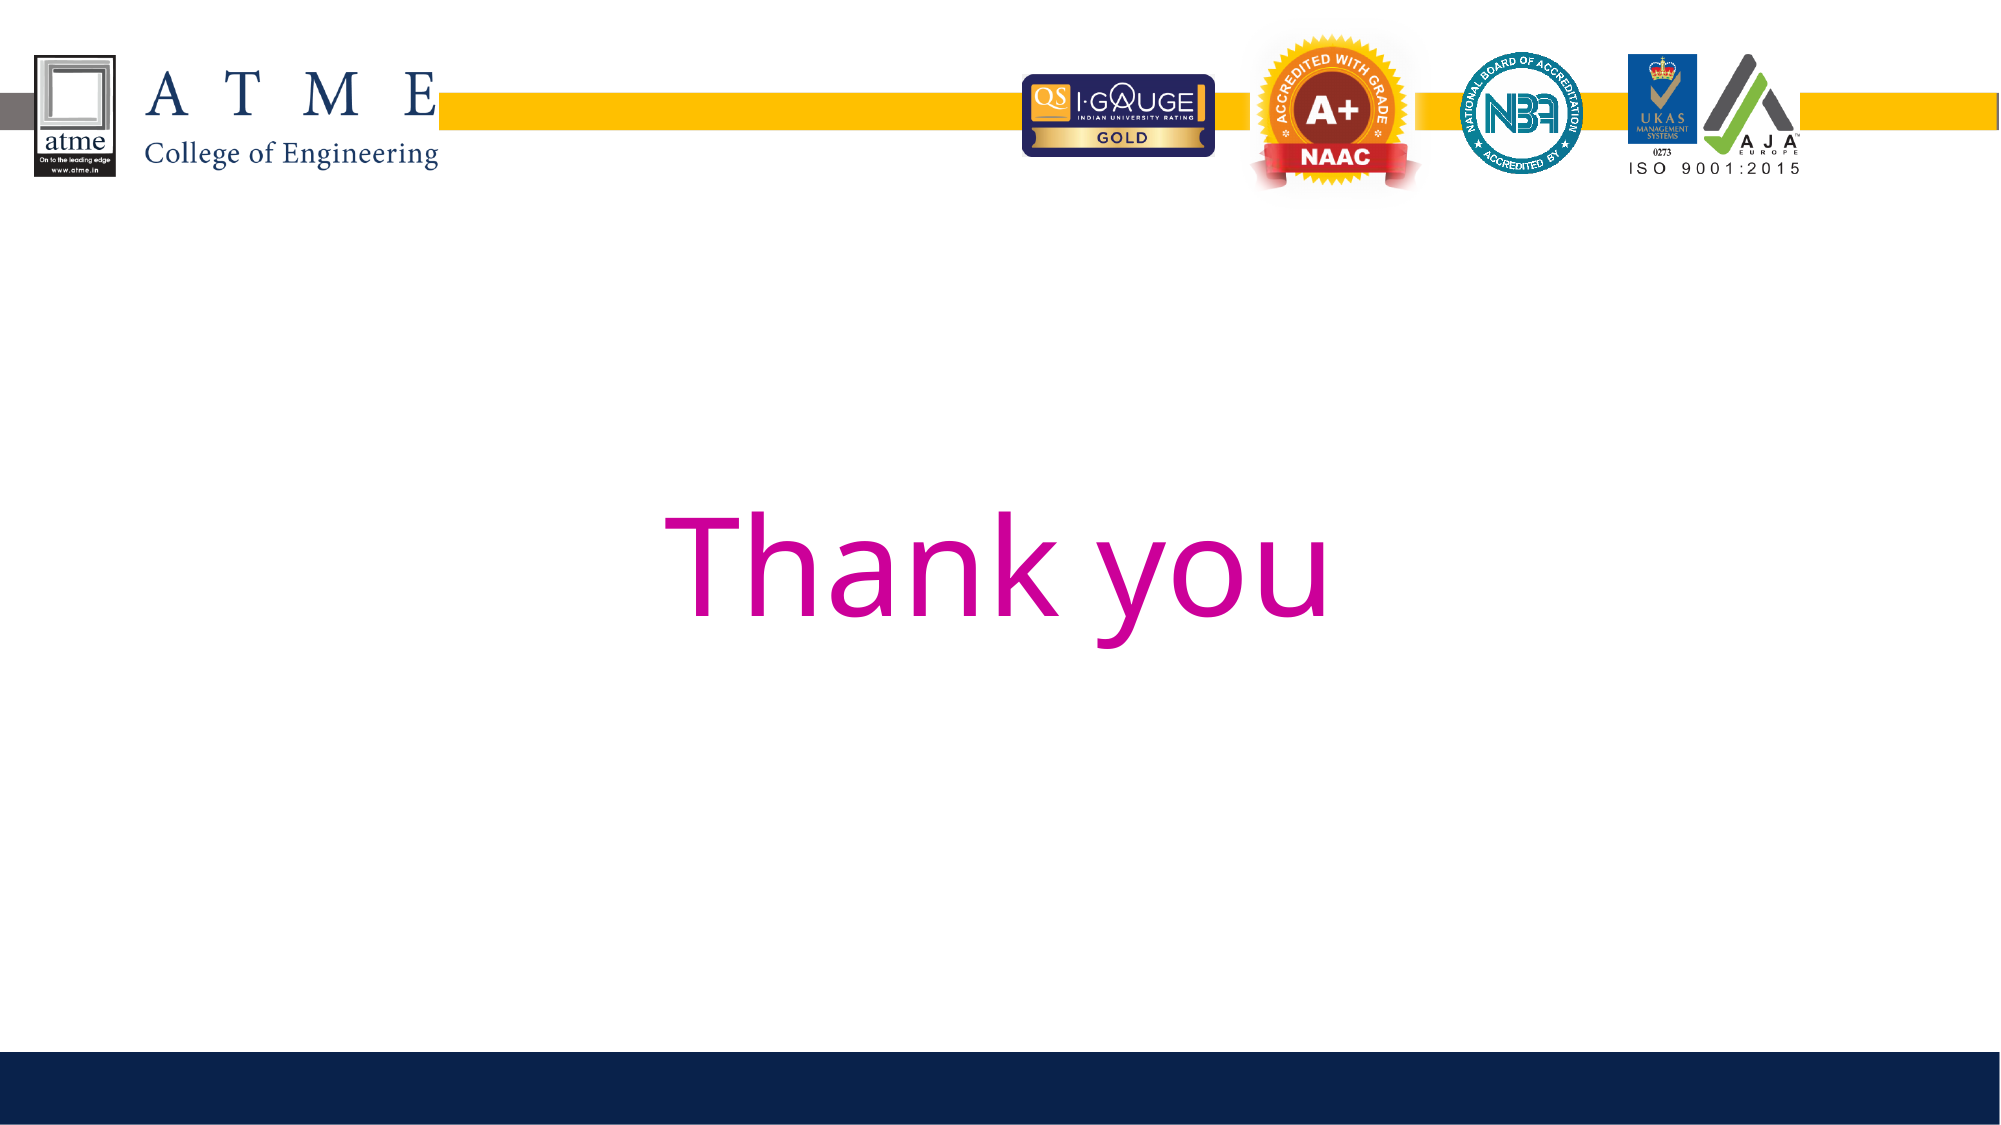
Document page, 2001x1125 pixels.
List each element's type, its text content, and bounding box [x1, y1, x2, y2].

picture [0, 1052, 2000, 1125]
picture [1628, 52, 1800, 174]
picture [1250, 43, 1415, 180]
text_box Thank you [649, 471, 1351, 652]
picture [34, 55, 439, 177]
picture [1022, 74, 1215, 157]
picture [1460, 52, 1583, 174]
